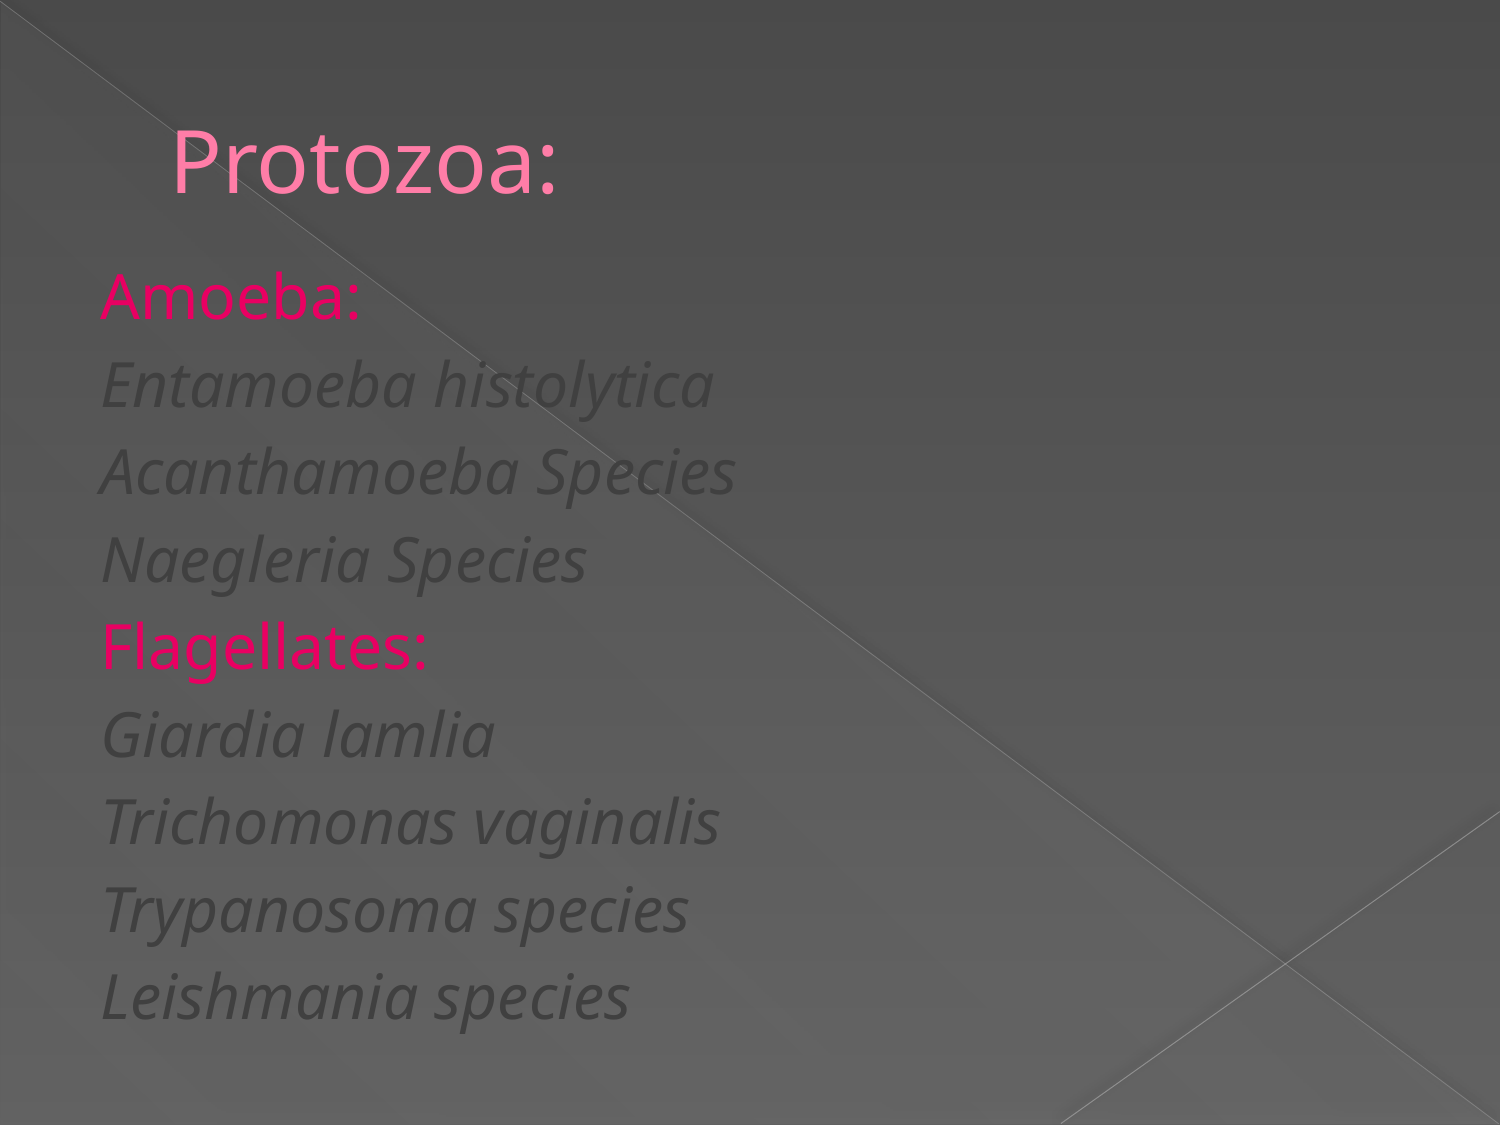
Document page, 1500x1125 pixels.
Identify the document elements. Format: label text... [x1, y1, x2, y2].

title Protozoa: [75, 43, 1425, 249]
list Amoeba: Entamoeba histolytica Acanthamoeba Species Naegleria Species Flagellates: Giardia lamlia Trichomonas vaginalis Trypanosoma species Leishmania species [75, 249, 1425, 1059]
